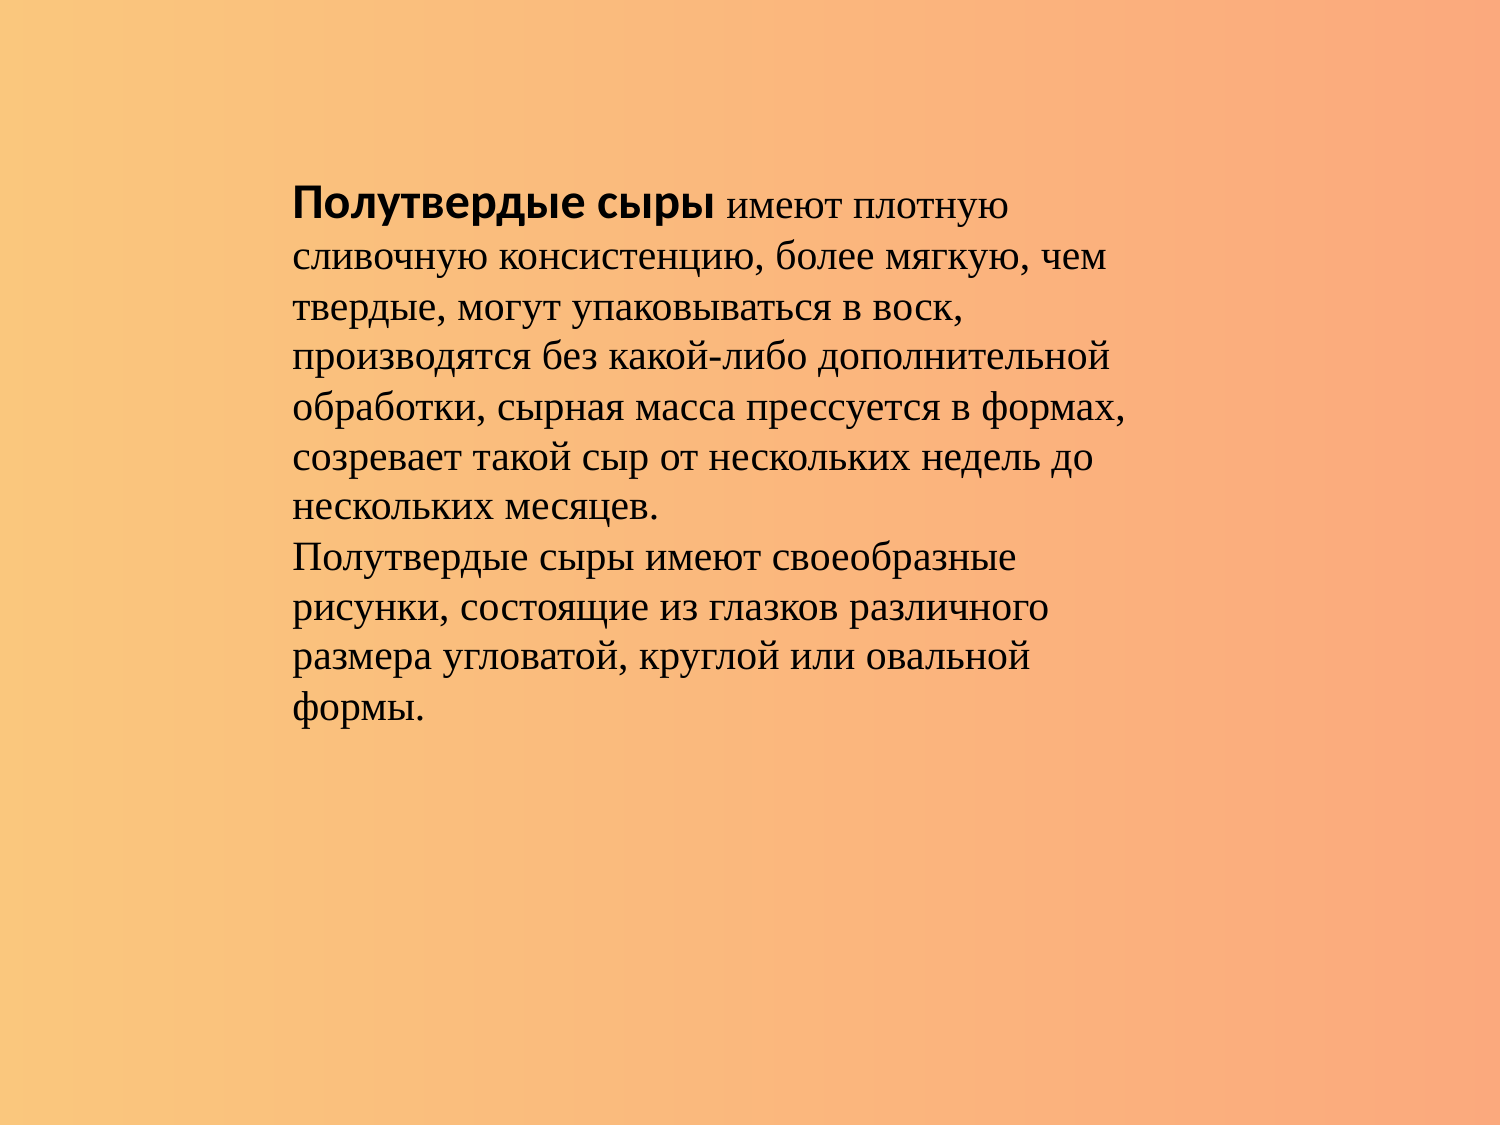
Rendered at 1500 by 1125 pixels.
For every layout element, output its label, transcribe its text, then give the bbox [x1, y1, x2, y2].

text_box Полутвердые сыры имеют плотную сливочную консистенцию, более мягкую, чем твердые, могут упаковываться в воск, производятся без какой-либо дополнительной обработки, сырная масса прессуется в формах, созревает такой сыр от нескольких недель до нескольких месяцев. Полутвердые сыры имеют своеобразные рисунки, состоящие из глазков различного размера угловатой, круглой или овальной формы. [277, 160, 1187, 736]
